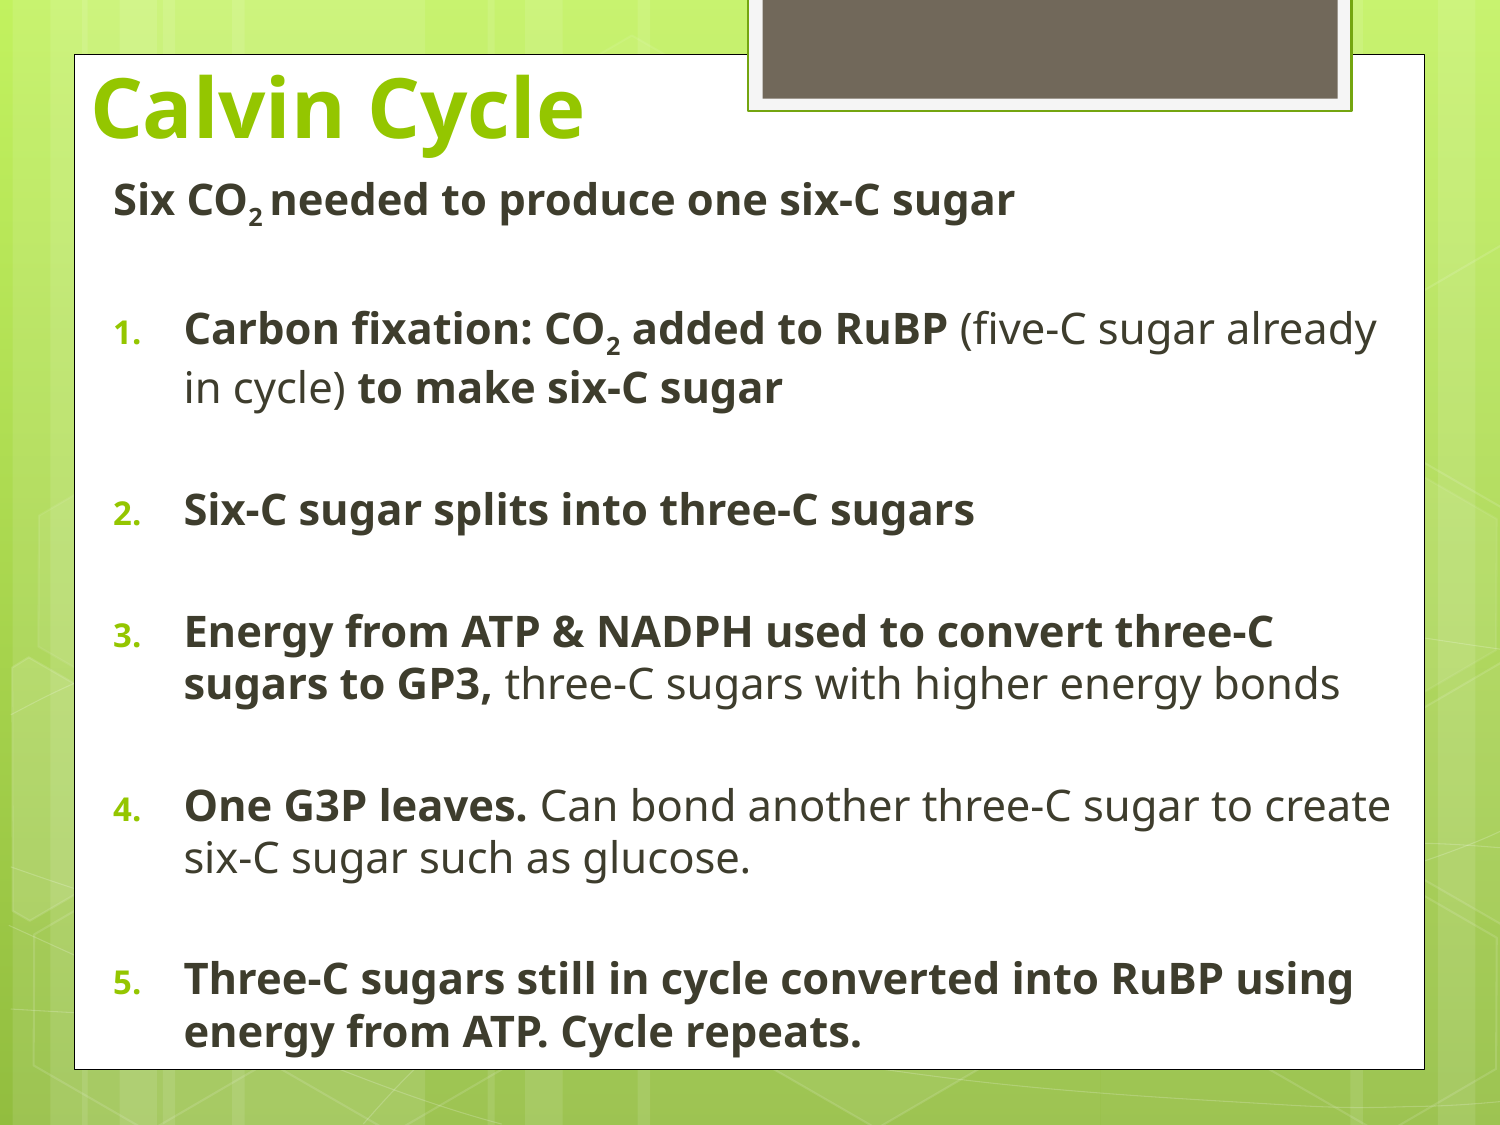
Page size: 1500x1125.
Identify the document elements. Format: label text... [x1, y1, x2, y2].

list Six CO2 needed to produce one six-C sugar Carbon fixation: CO2 added to RuBP (five-C sugar already in cycle) to make six-C sugar Six-C sugar splits into three-C sugars Energy from ATP & NADPH used to convert three-C sugars to GP3, three-C sugars with higher energy bonds One G3P leaves. Can bond another three-C sugar to create six-C sugar such as glucose. Three-C sugars still in cycle converted into RuBP using energy from ATP. Cycle repeats. [87, 164, 1438, 1065]
title Calvin Cycle [75, 0, 1228, 163]
